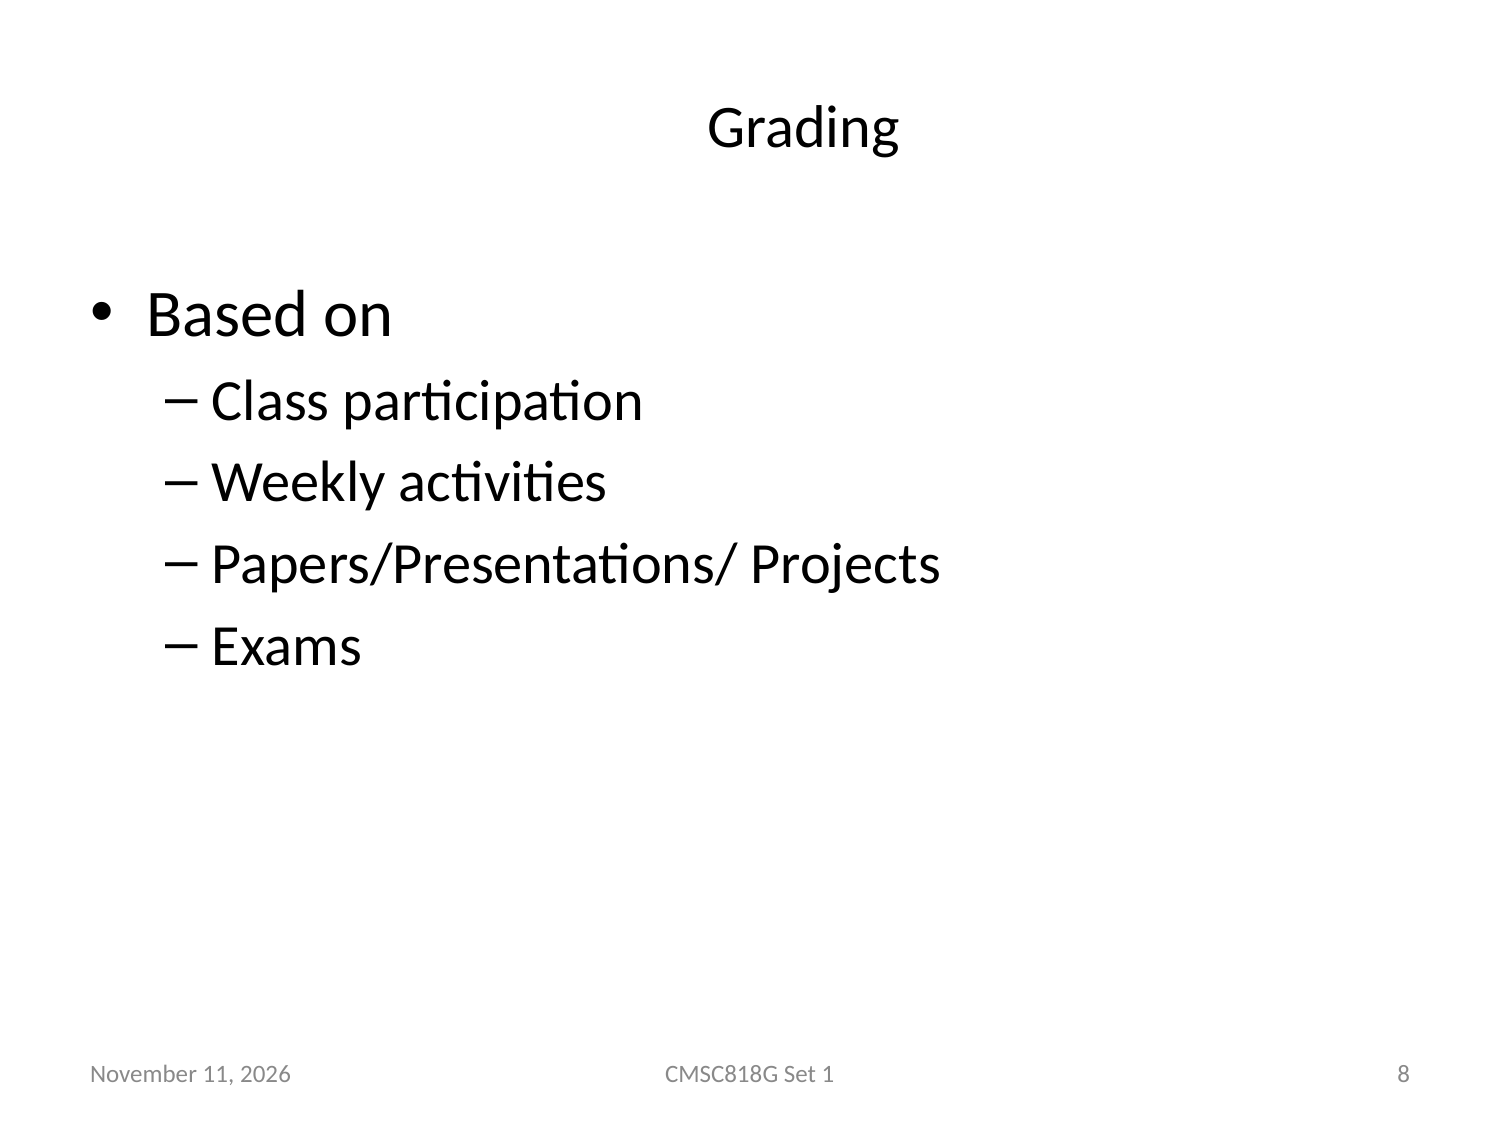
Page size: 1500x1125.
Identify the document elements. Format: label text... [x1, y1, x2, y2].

footer CMSC818G Set 1 [512, 1042, 988, 1103]
title Grading [614, 79, 993, 168]
list Based on Class participation Weekly activities Papers/Presentations/ Projects Exams [75, 262, 1425, 1005]
slide_number 8 [1074, 1042, 1425, 1103]
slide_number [75, 1042, 425, 1103]
